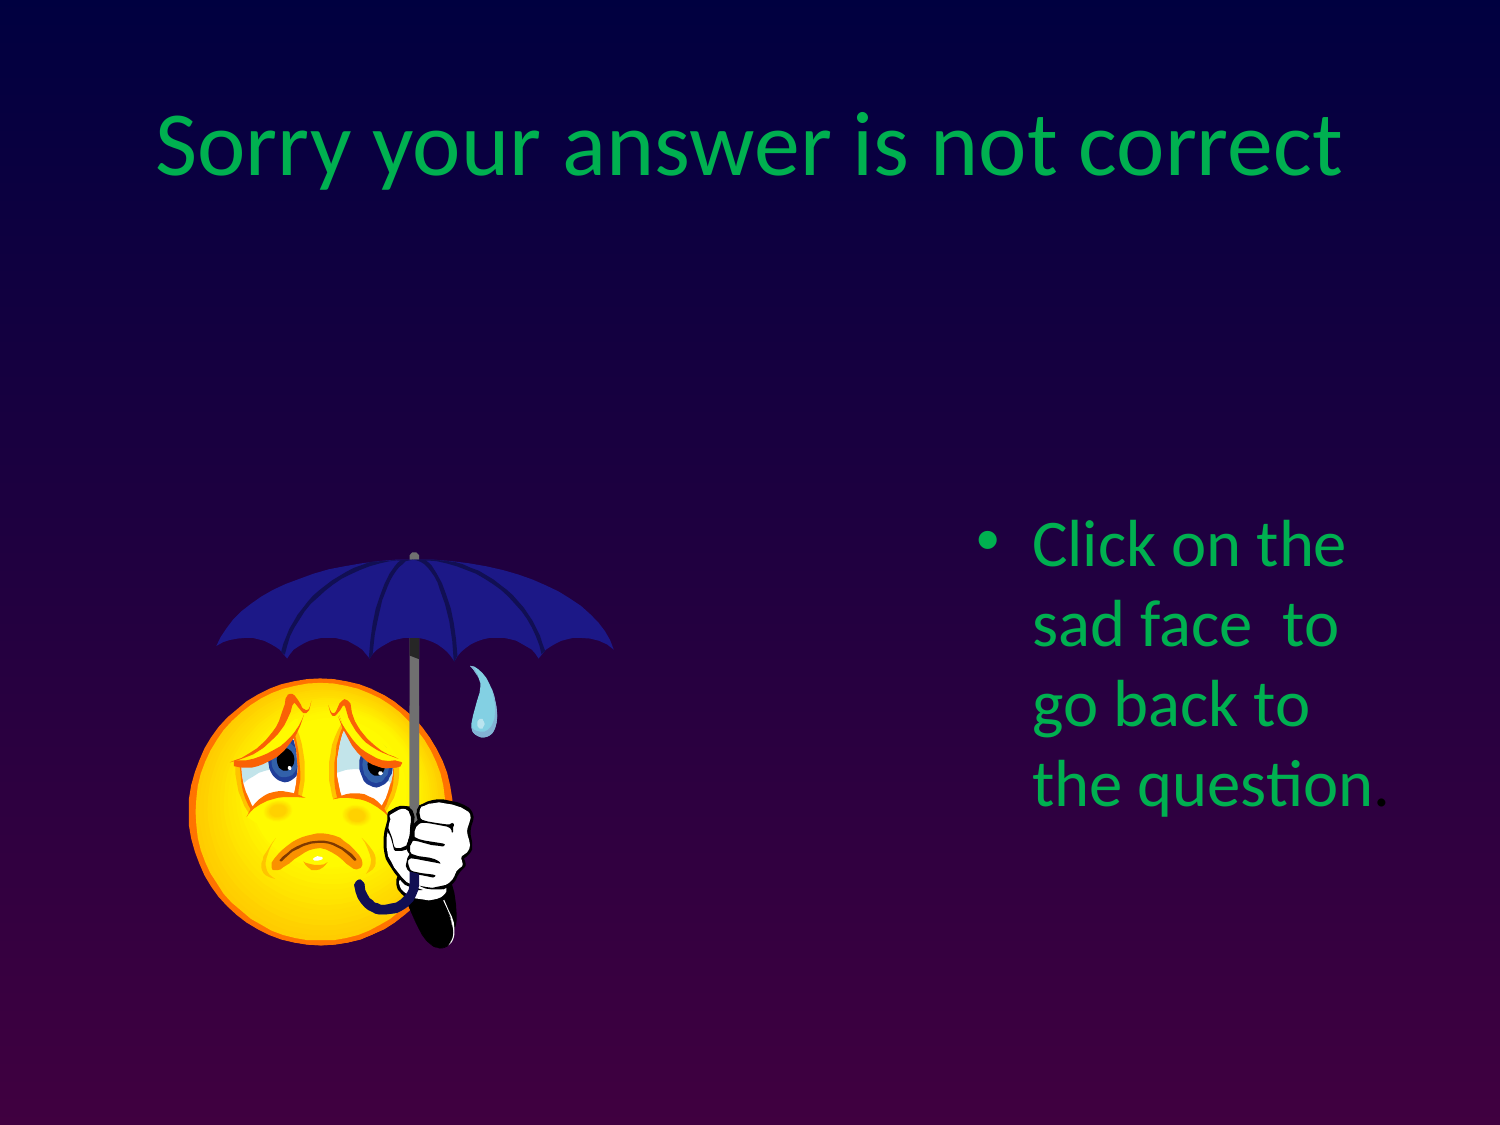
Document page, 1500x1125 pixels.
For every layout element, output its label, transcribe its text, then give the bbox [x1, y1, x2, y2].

list Click on the sad face to go back to the question. [960, 492, 1425, 1005]
title Sorry your answer is not correct [75, 45, 1425, 233]
picture [187, 550, 616, 950]
